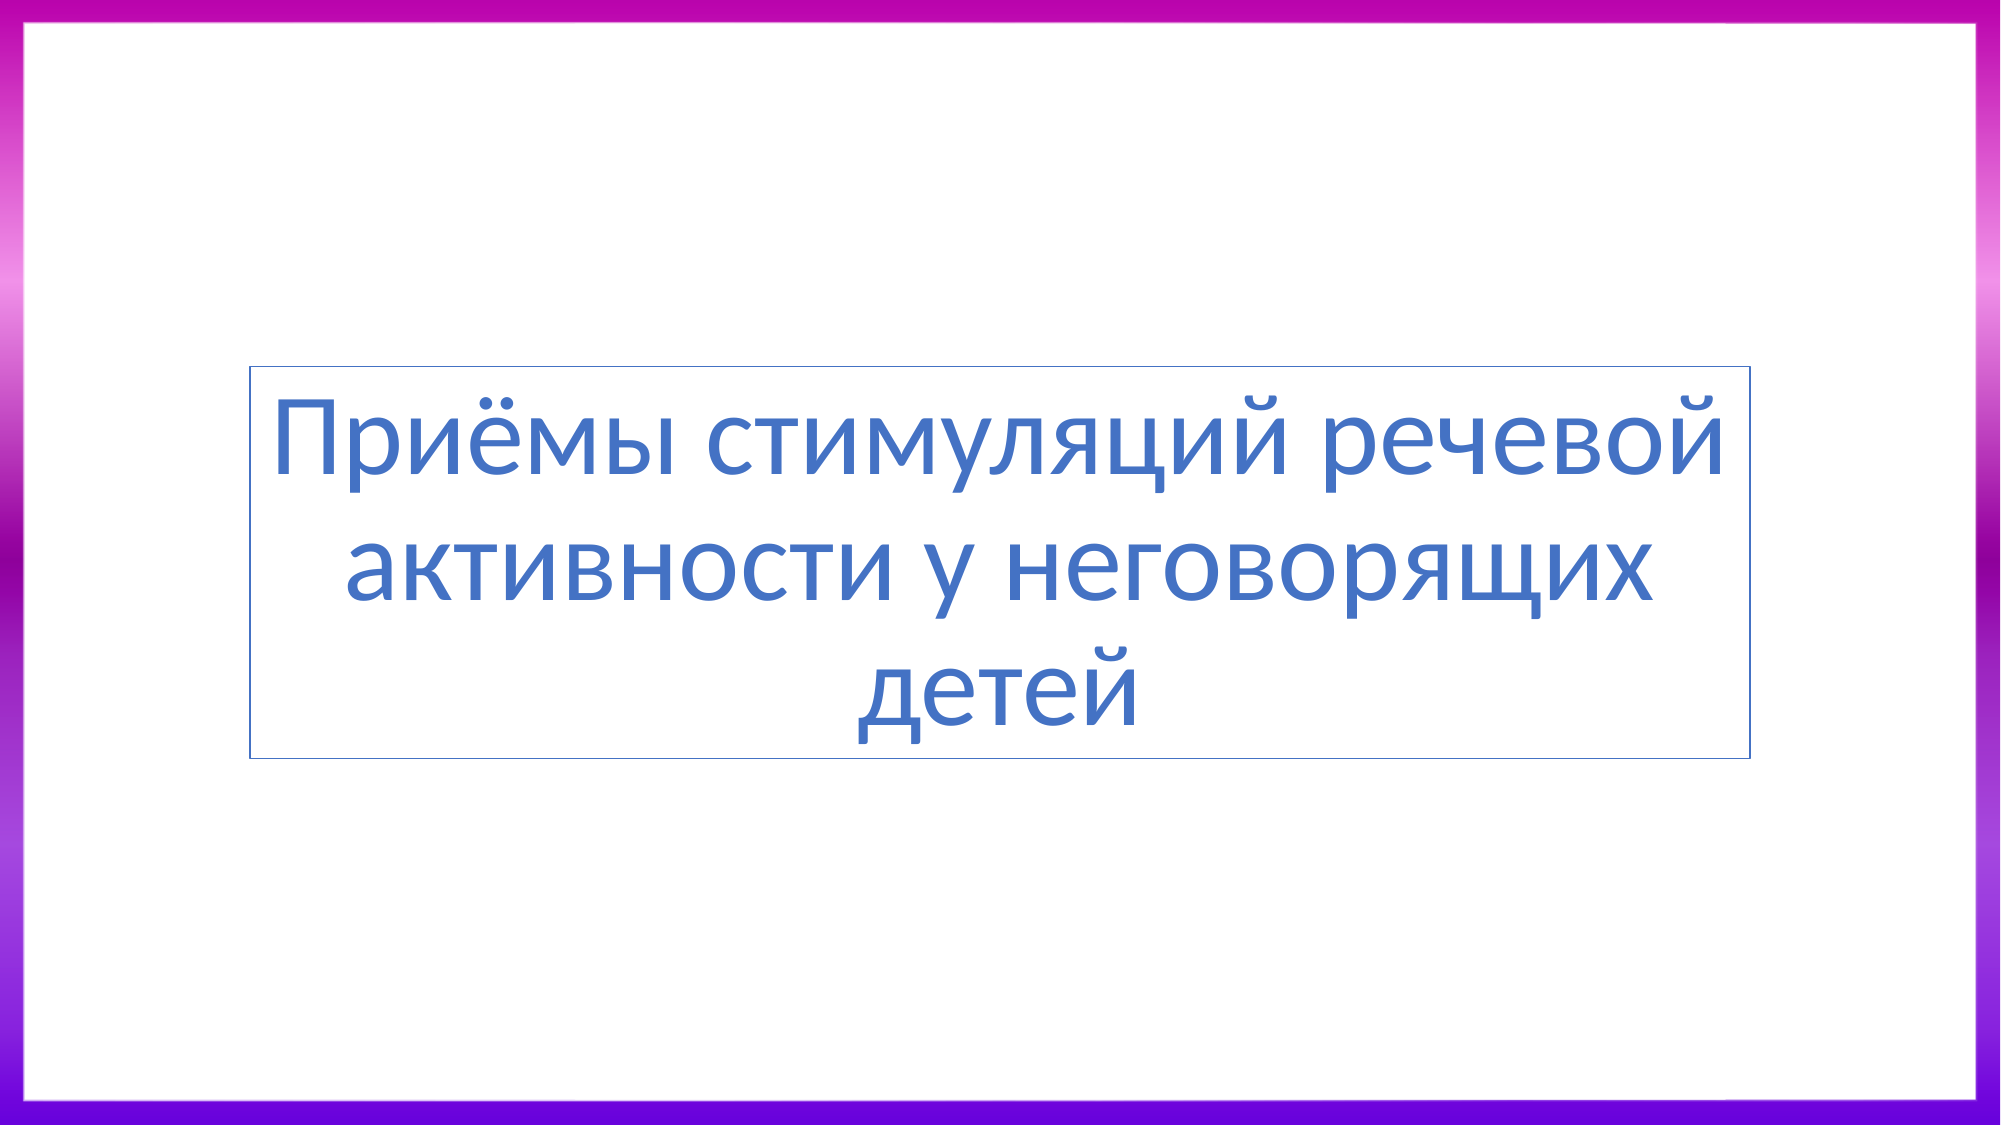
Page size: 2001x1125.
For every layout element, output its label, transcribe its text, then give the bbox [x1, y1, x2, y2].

picture [0, 0, 2001, 1125]
title Приёмы стимуляций речевой активности у неговорящих детей [249, 366, 1750, 759]
